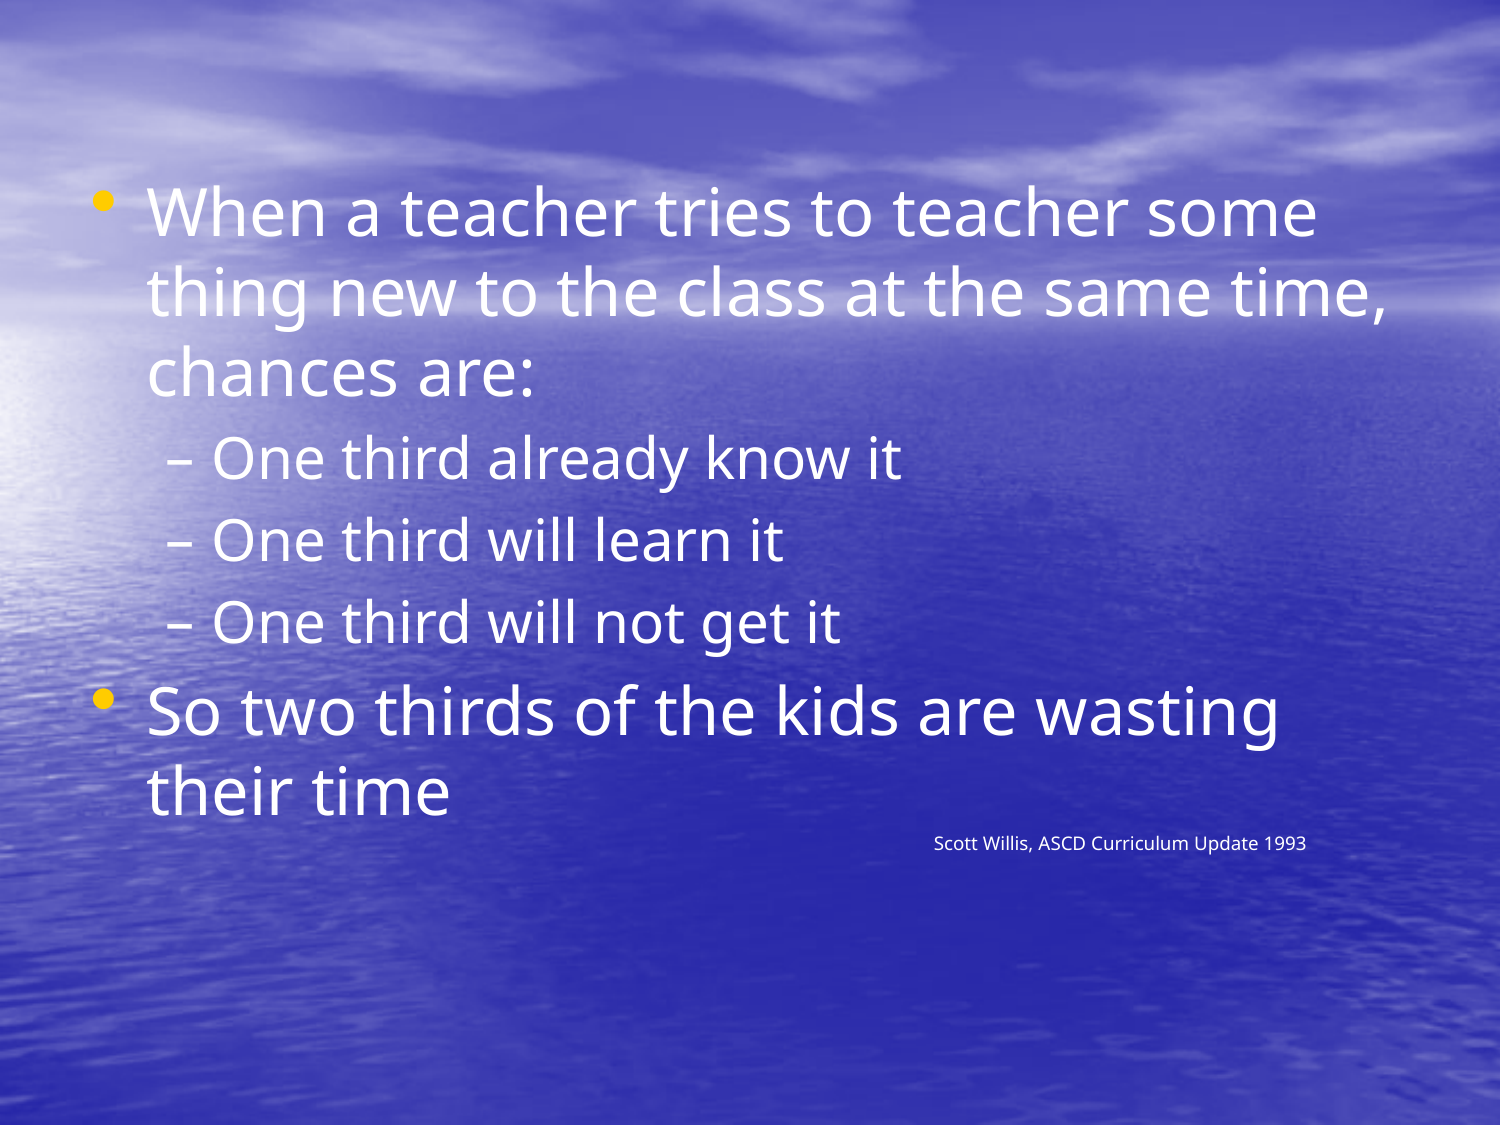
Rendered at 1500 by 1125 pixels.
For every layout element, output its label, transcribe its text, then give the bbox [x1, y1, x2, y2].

list When a teacher tries to teacher some thing new to the class at the same time, chances are: One third already know it One third will learn it One third will not get it So two thirds of the kids are wasting their time Scott Willis, ASCD Curriculum Update 1993 [74, 162, 1426, 988]
